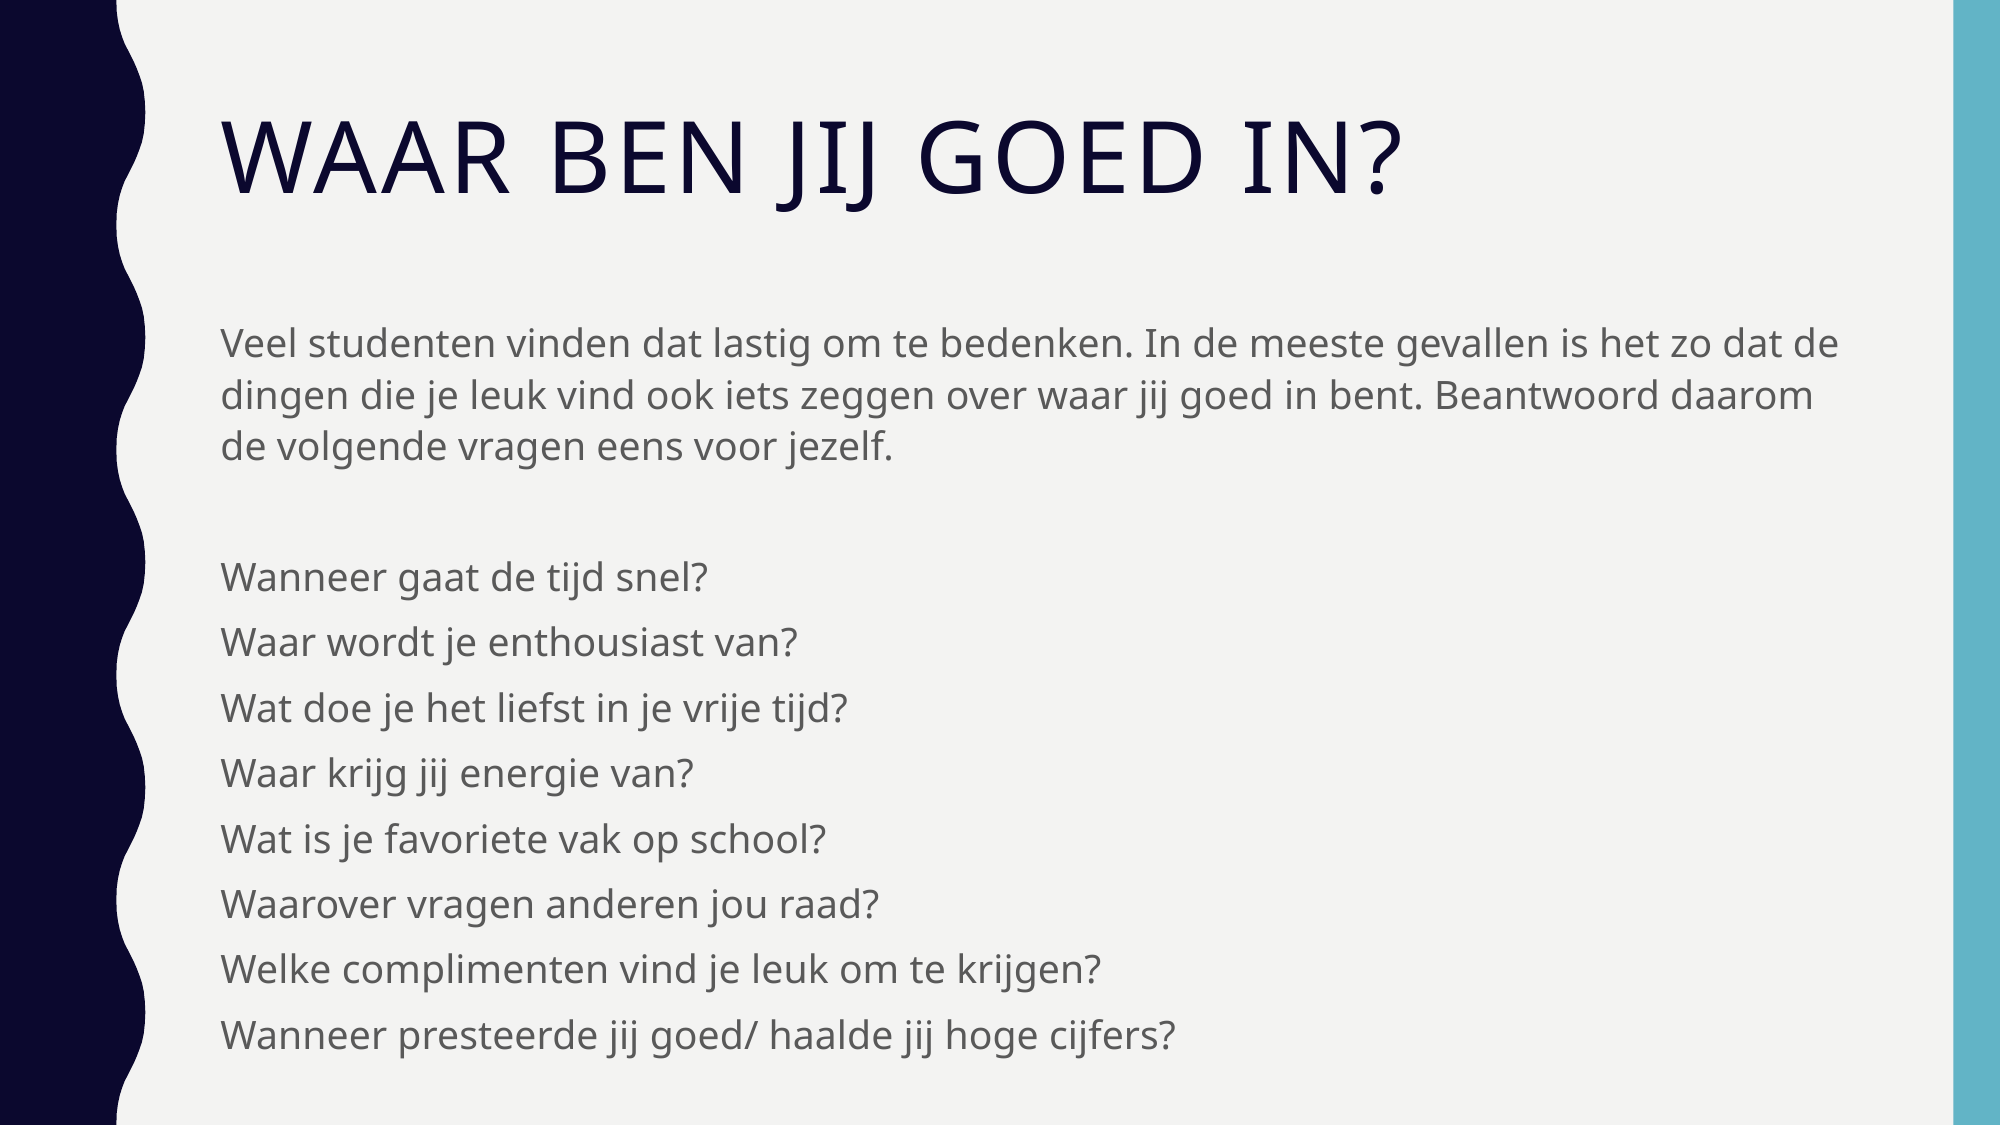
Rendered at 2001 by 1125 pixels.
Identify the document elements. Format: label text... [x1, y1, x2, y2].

list Veel studenten vinden dat lastig om te bedenken. In de meeste gevallen is het zo dat de dingen die je leuk vind ook iets zeggen over waar jij goed in bent. Beantwoord daarom de volgende vragen eens voor jezelf. Wanneer gaat de tijd snel? Waar wordt je enthousiast van? Wat doe je het liefst in je vrije tijd? Waar krijg jij energie van? Wat is je favoriete vak op school? Waarover vragen anderen jou raad? Welke complimenten vind je leuk om te krijgen? Wanneer presteerde jij goed/ haalde jij hoge cijfers? [205, 306, 1875, 1066]
title Waar ben jij goed in? [205, 99, 1875, 188]
